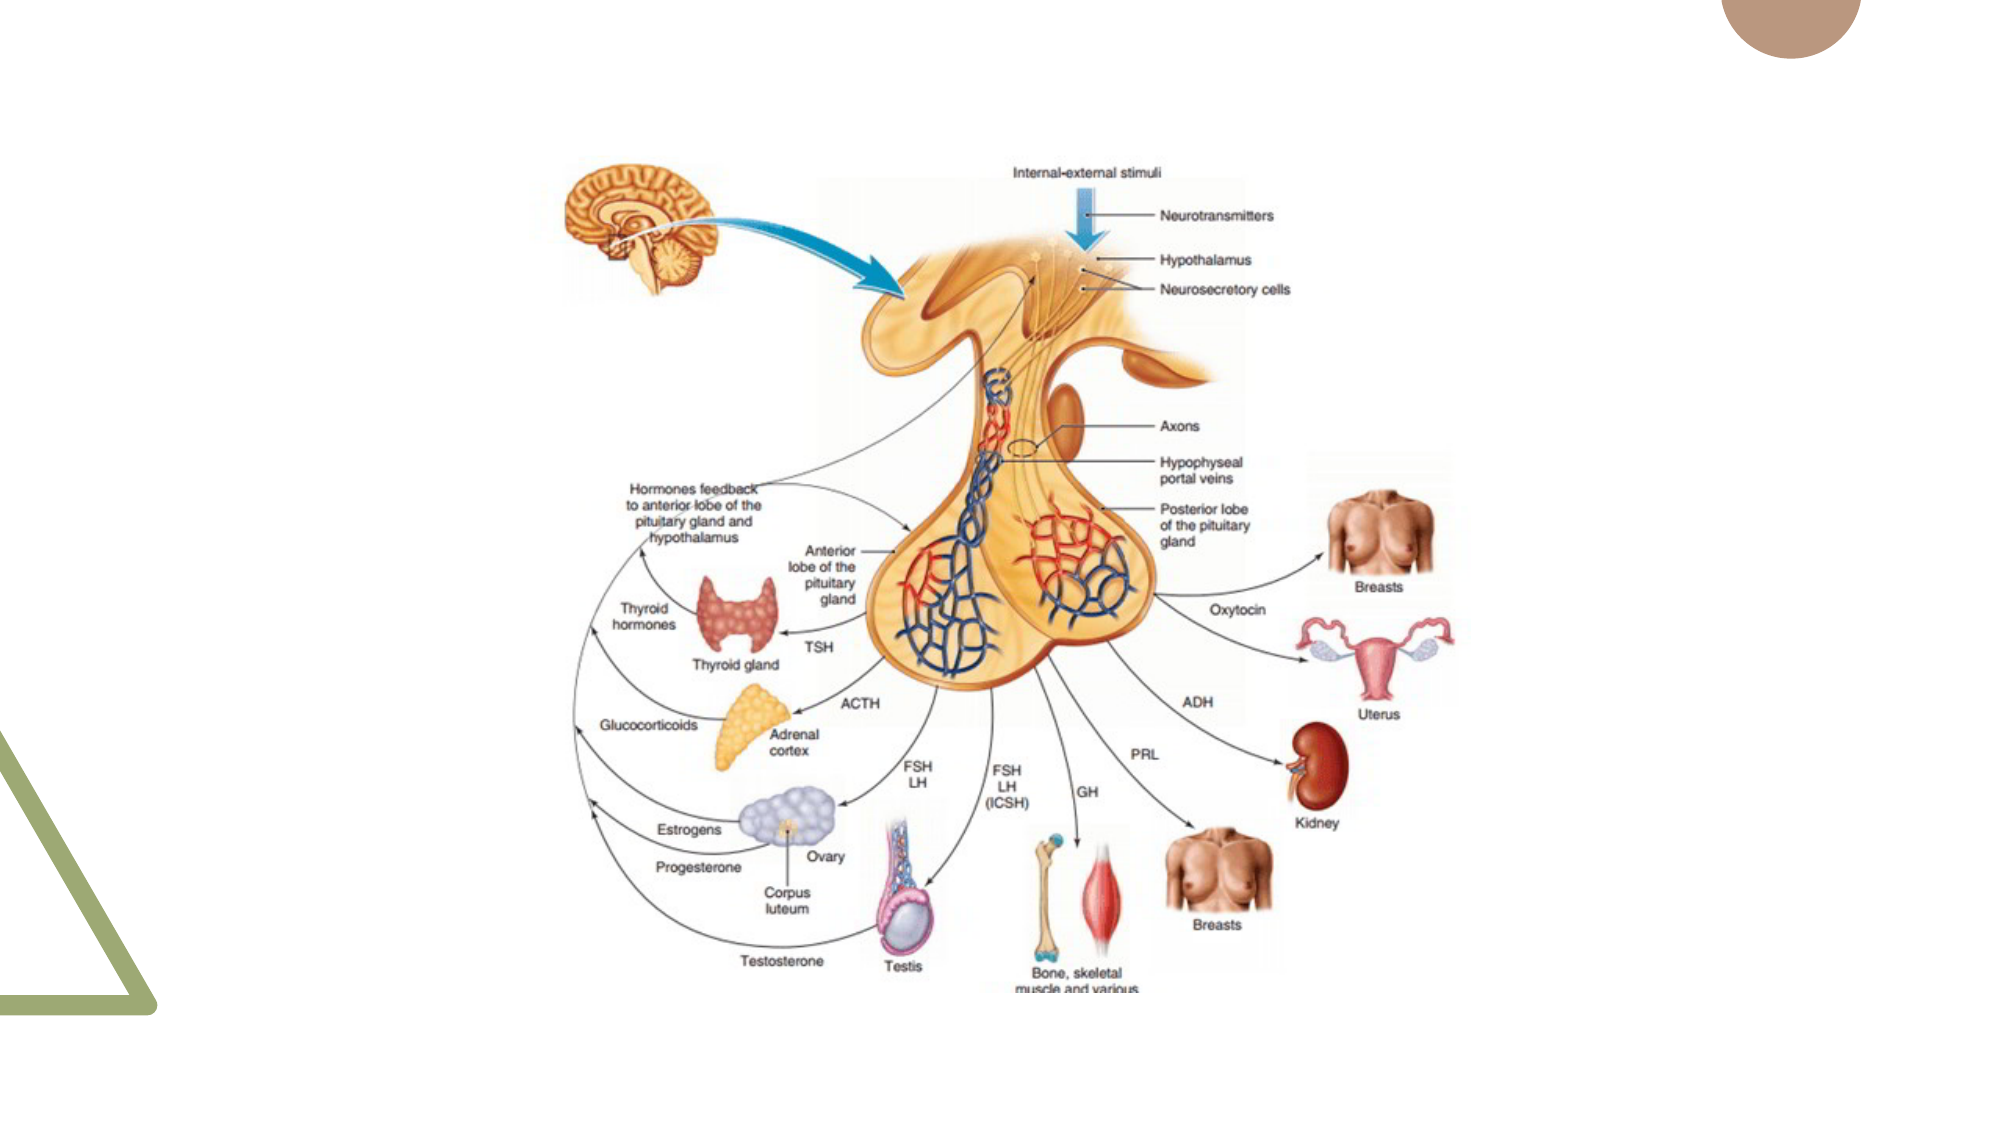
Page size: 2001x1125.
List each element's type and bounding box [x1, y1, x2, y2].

picture [529, 131, 1471, 993]
